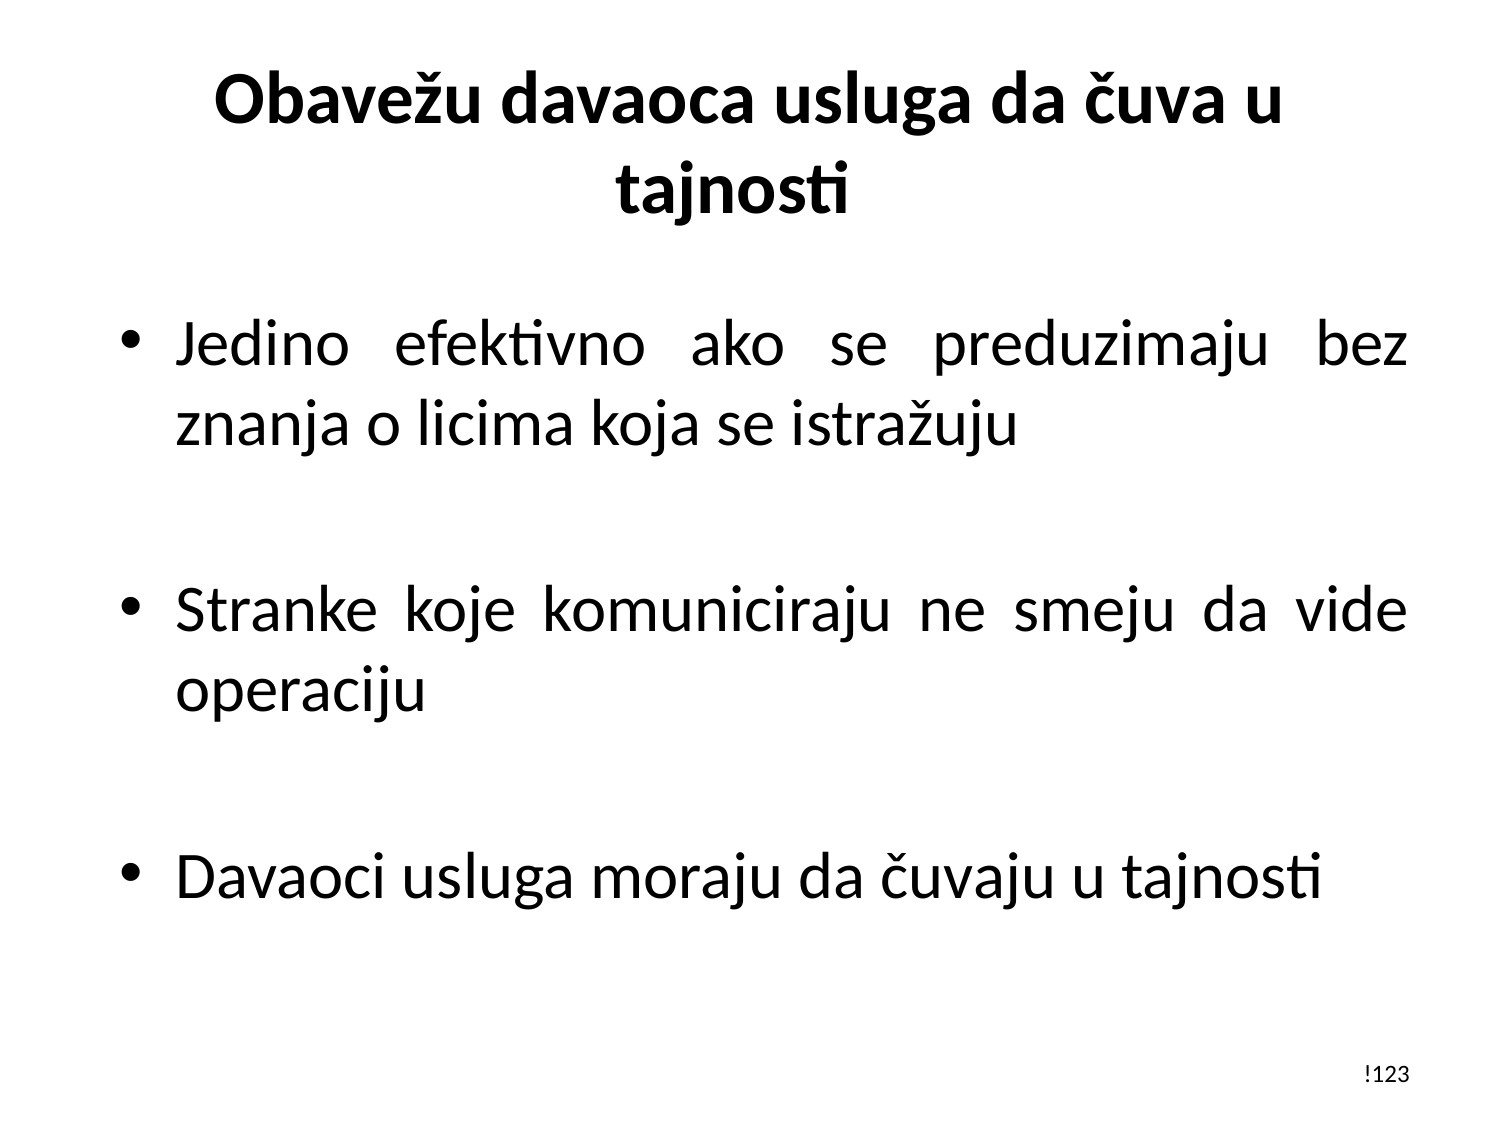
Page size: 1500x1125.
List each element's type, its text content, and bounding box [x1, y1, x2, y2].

slide_number !123 [1074, 1042, 1425, 1103]
list Jedino efektivno ako se preduzimaju bez znanja o licima koja se istražuju Stranke koje komuniciraju ne smeju da vide operaciju Davaoci usluga moraju da čuvaju u tajnosti [103, 290, 1426, 1034]
title Obavežu davaoca usluga da čuva u tajnosti [74, 44, 1426, 233]
